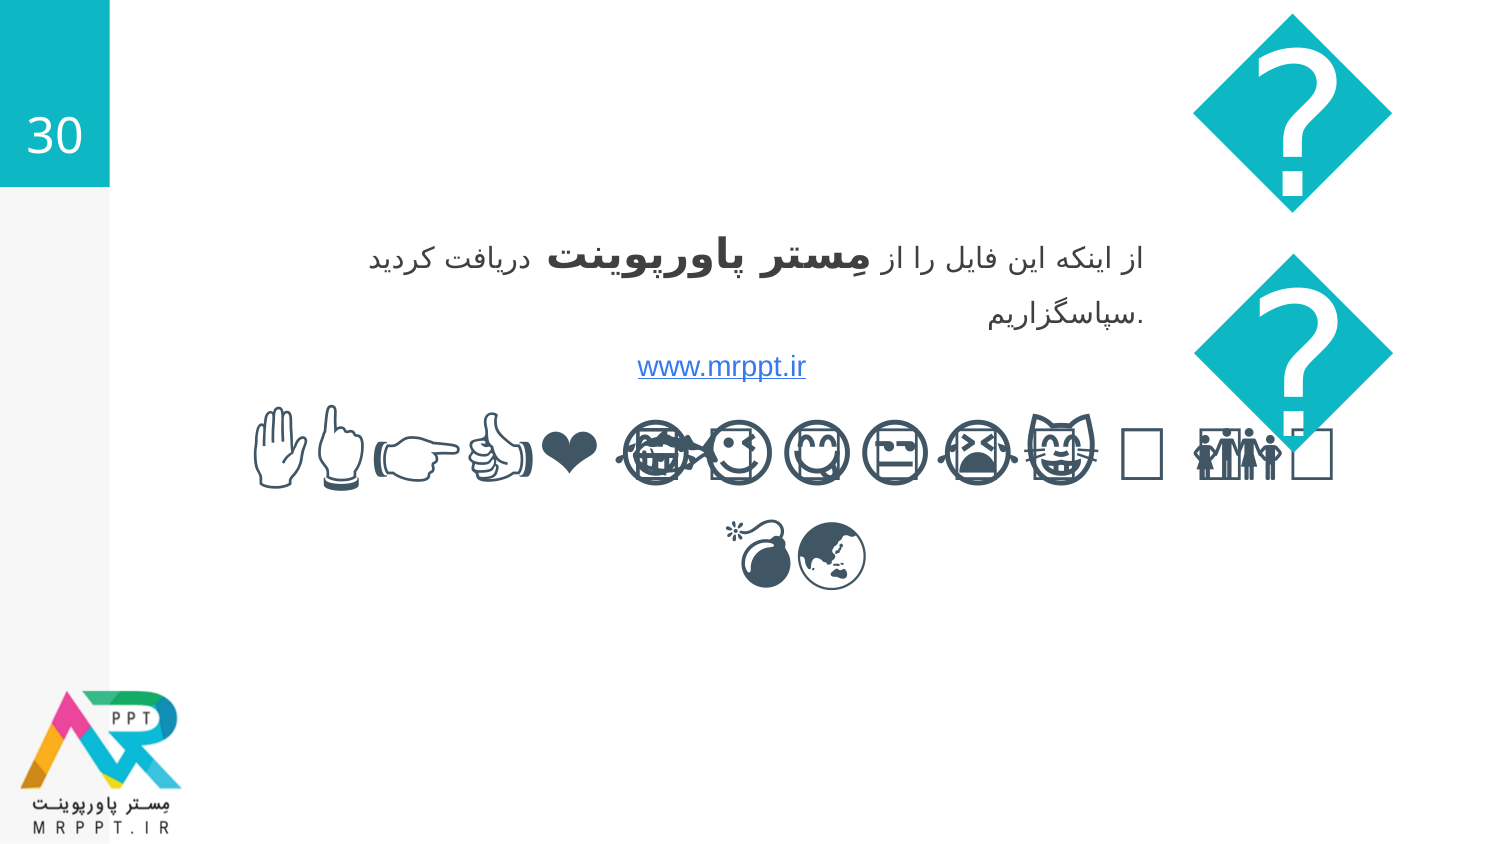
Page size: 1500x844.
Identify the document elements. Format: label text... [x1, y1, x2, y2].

slide_number 30 [0, 0, 110, 187]
picture [0, 682, 201, 844]
text_box از اینکه این فایل را از مِستر پاورپوینت دریافت کردید سپاسگزاریم. www.mrppt.ir [284, 186, 1160, 625]
text_box 😉 [1175, 129, 1413, 343]
text_box ✋👆👉👍👤👦👧👨👩👪💃🏃💑❤😂😉😋😒😭👶😸🐟🍒🍔💣📌📖🔨🎃🎈🎨🏈🏰🌏🔌 [195, 376, 1397, 799]
